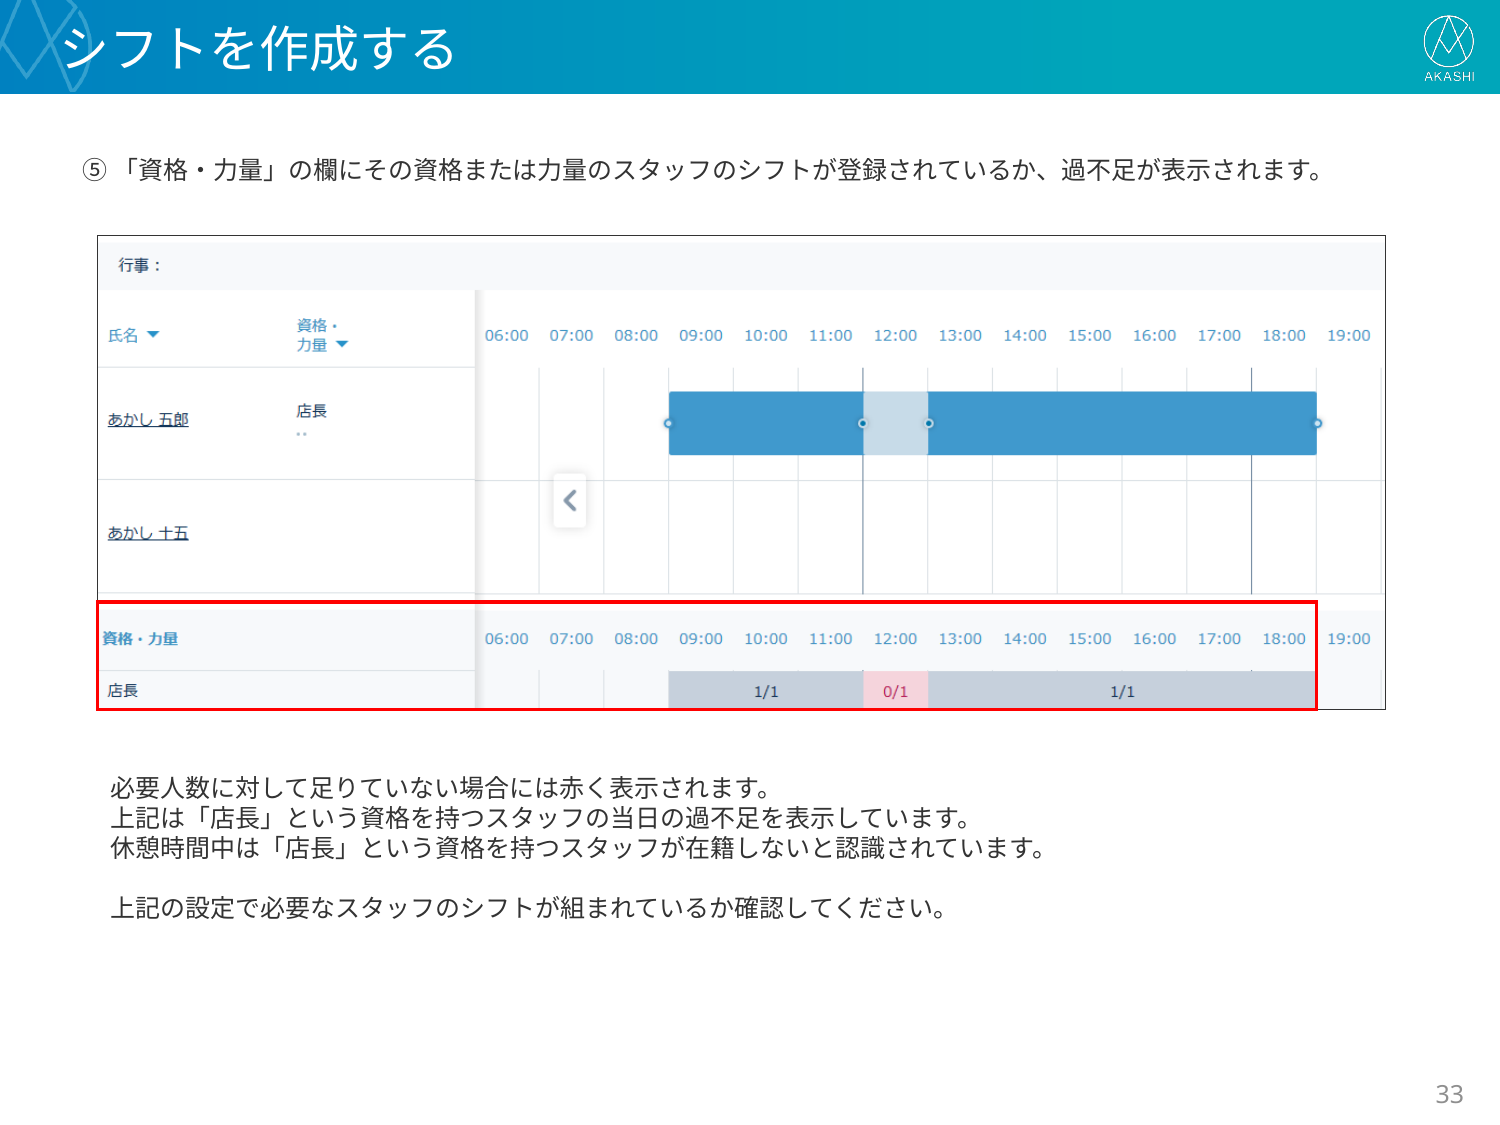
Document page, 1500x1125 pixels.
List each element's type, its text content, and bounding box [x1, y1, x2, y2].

title シフトを作成する [44, 0, 1393, 92]
slide_number 32 [1141, 1065, 1480, 1125]
picture [1416, 7, 1481, 89]
picture [97, 235, 1386, 710]
text_box 必要人数に対して足りていない場合には赤く表示されます。 上記は「店長」という資格を持つスタッフの当日の過不足を表示しています。 休憩時間中は「店長」という資格を持つスタッフが在籍しないと認識されています。 上記の設定で必要なスタッフのシフトが組まれているか確認してください。 [95, 765, 1393, 930]
text_box ⑤「資格・力量」の欄にその資格または力量のスタッフのシフトが登録されているか、過不足が表示されます。 [68, 147, 1415, 193]
